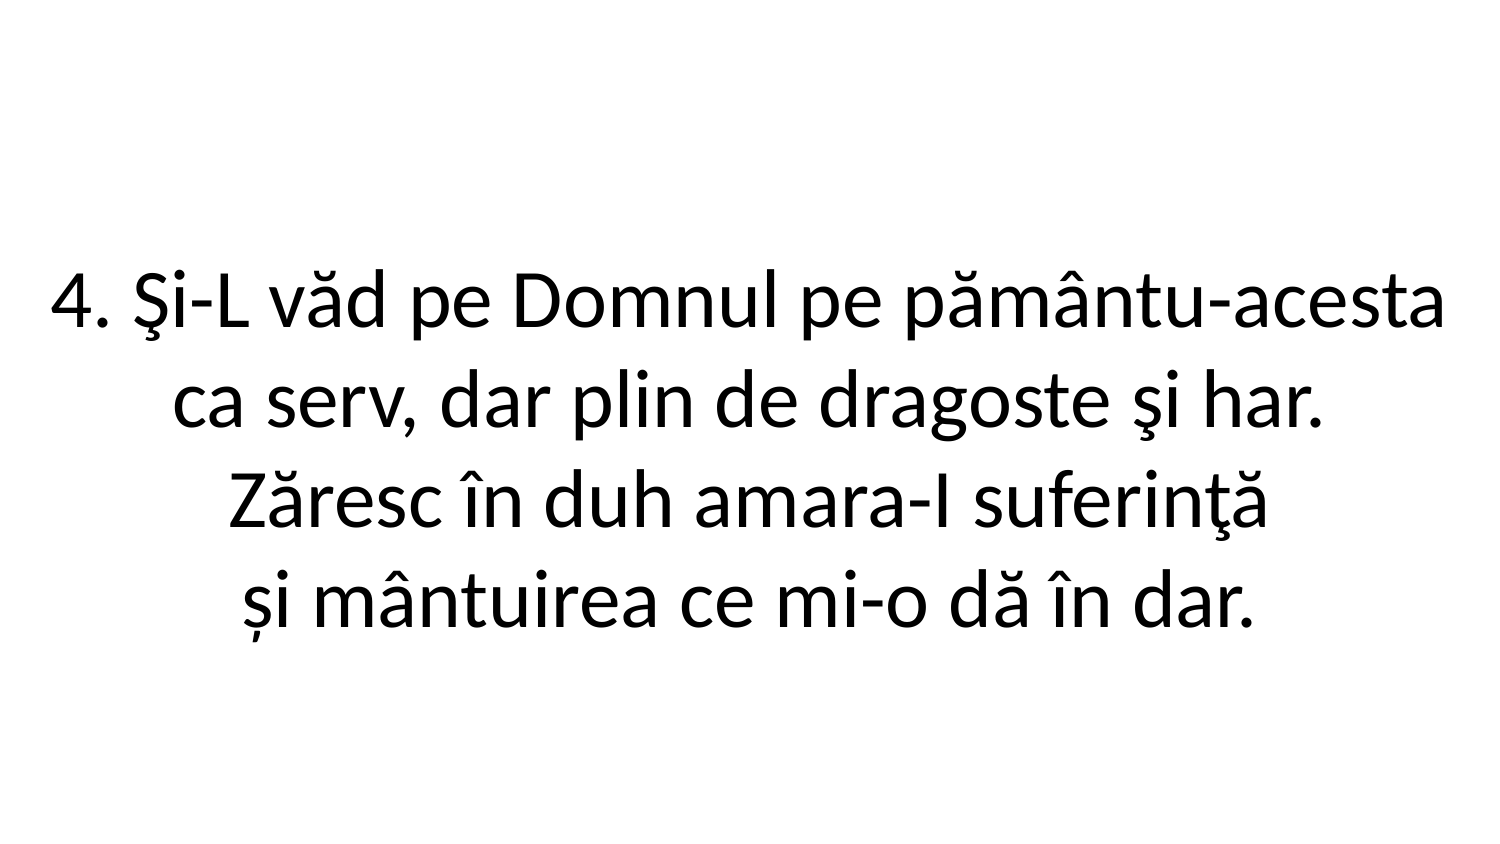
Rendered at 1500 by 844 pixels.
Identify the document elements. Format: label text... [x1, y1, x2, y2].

text_box 4. Şi-L văd pe Domnul pe pământu-acesta ca serv, dar plin de dragoste şi har. Zăresc în duh amara-I suferinţă și mântuirea ce mi-o dă în dar. [36, 192, 1464, 652]
